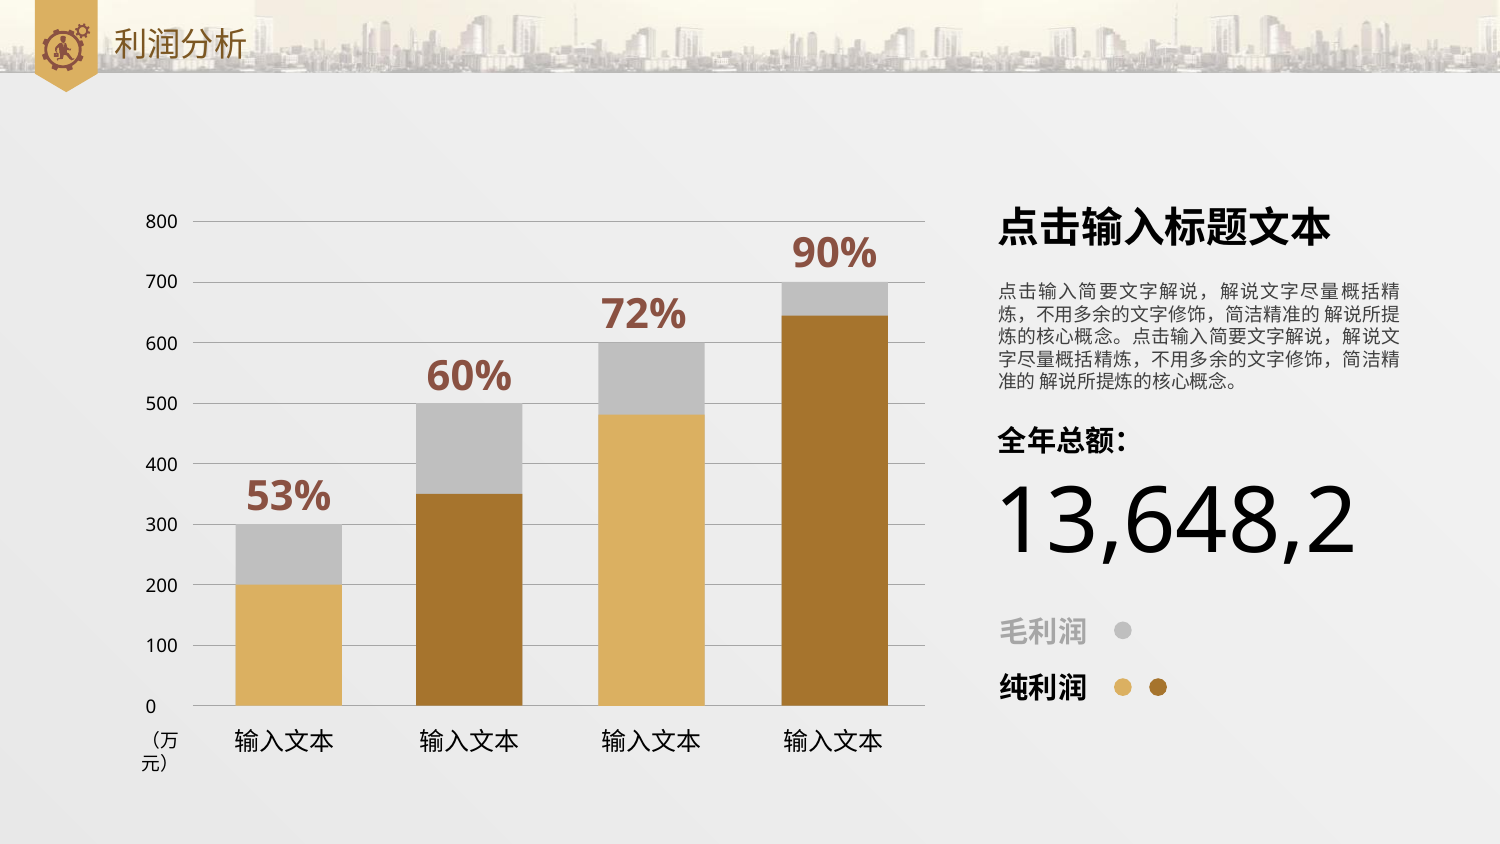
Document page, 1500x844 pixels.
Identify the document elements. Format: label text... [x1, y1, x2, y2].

text_box 200 [145, 573, 182, 596]
text_box 400 [145, 452, 182, 475]
text_box [1111, 619, 1134, 642]
text_box 输入文本 [388, 717, 551, 763]
picture [98, 0, 1500, 73]
text_box 毛利润 [999, 612, 1104, 649]
text_box 全年总额： [997, 421, 1235, 457]
text_box 输入文本 [752, 717, 915, 763]
text_box [1111, 676, 1134, 698]
text_box 输入文本 [570, 717, 733, 763]
text_box 300 [145, 512, 182, 536]
title 利润分析 [99, 20, 550, 66]
text_box 500 [145, 391, 182, 415]
text_box [41, 23, 91, 72]
text_box [1147, 676, 1169, 698]
text_box 600 [145, 331, 182, 354]
text_box （万元） [117, 721, 204, 782]
text_box 13,648,2 [994, 460, 1368, 571]
text_box 点击输入简要文字解说，解说文字尽量概括精炼，不用多余的文字修饰，简洁精准的 解说所提炼的核心概念。点击输入简要文字解说，解说文字尽量概括精炼，不用多余的文字修饰，简洁精准的 解说所提炼的核心概念。 [998, 280, 1400, 393]
text_box 800 [145, 210, 182, 233]
picture [0, 0, 34, 73]
text_box 700 [145, 269, 182, 293]
text_box 100 [145, 633, 182, 657]
text_box 0 [145, 694, 182, 718]
text_box 点击输入标题文本 [997, 200, 1336, 251]
text_box 输入文本 [203, 717, 366, 763]
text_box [192, 221, 926, 707]
text_box 纯利润 [999, 669, 1104, 705]
